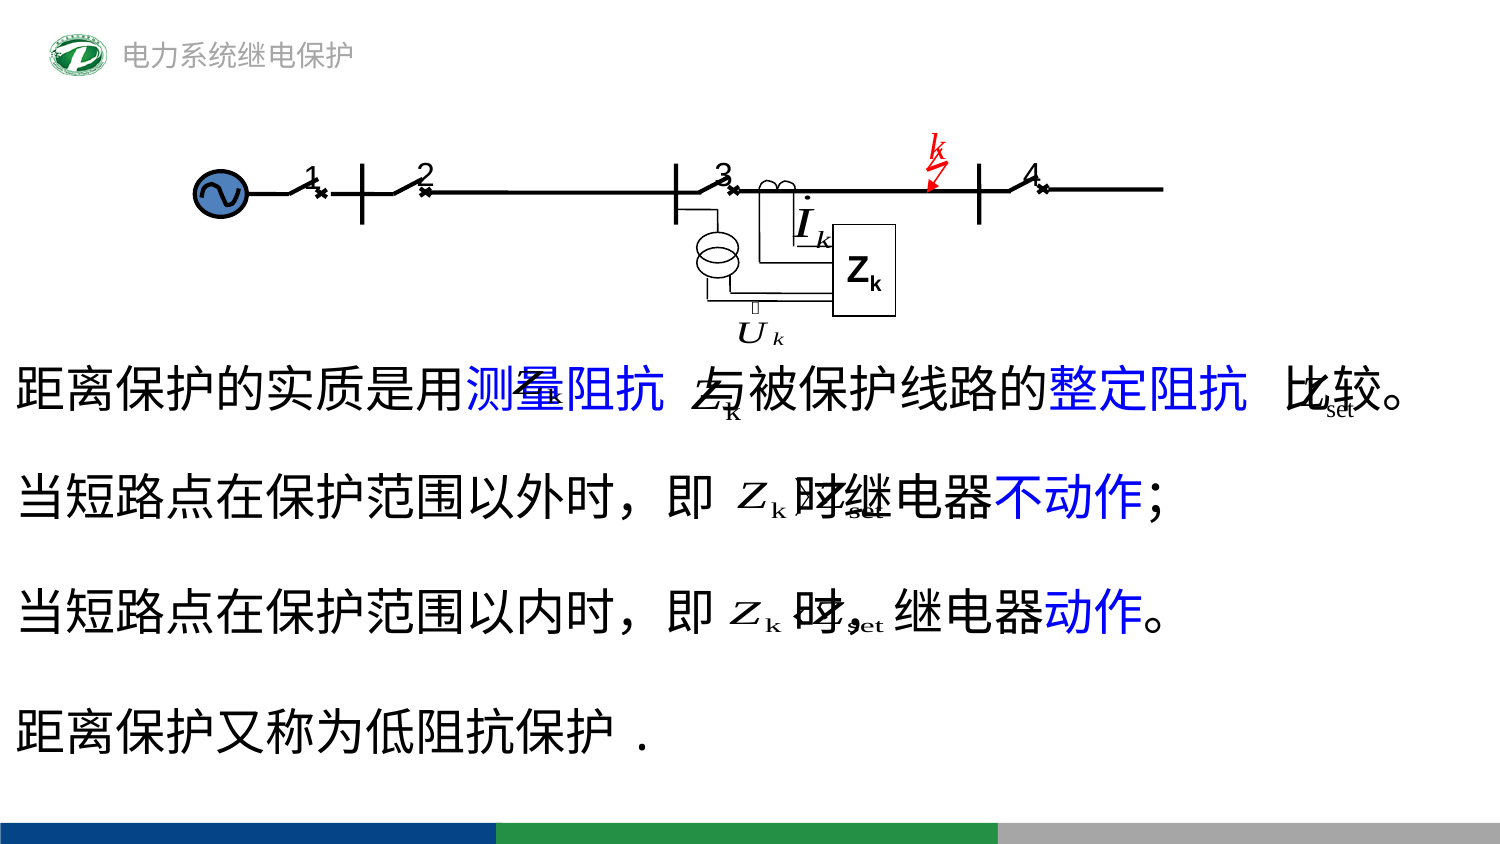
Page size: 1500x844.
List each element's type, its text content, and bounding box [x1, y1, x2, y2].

text_box 距离保护的实质是用测量阻抗 与被保护线路的整定阻抗 比较。 当短路点在保护范围以外时，即 时继电器不动作； 当短路点在保护范围以内时，即 时，继电器动作。 距离保护又称为低阻抗保护. [0, 357, 1500, 768]
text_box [727, 469, 896, 529]
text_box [194, 114, 1164, 352]
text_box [681, 365, 751, 429]
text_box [502, 359, 573, 410]
text_box [0, 821, 494, 844]
picture [41, 19, 118, 91]
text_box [1293, 363, 1365, 429]
text_box [494, 821, 996, 844]
text_box [996, 821, 1500, 844]
text_box 电力系统继电保护 [122, 29, 370, 80]
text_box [719, 590, 897, 642]
